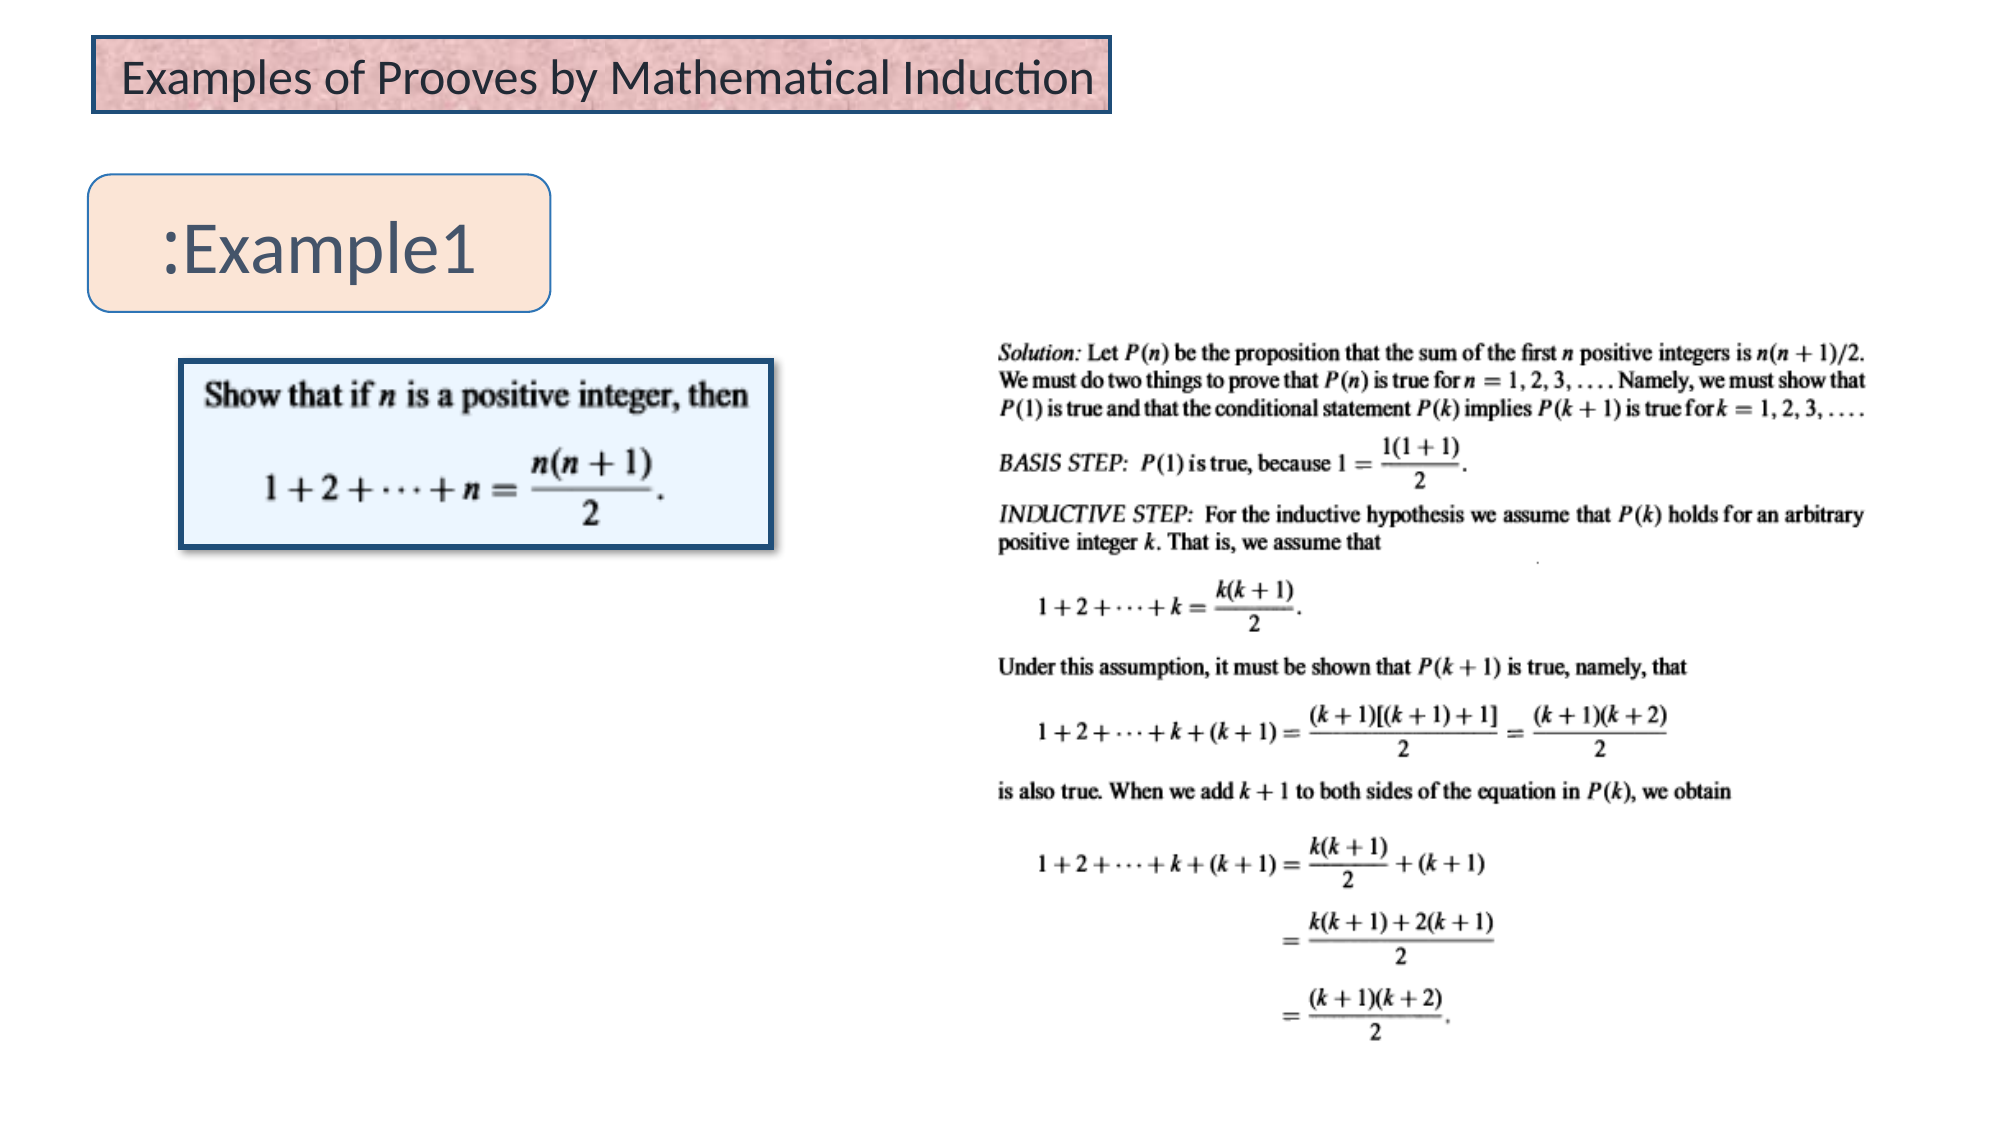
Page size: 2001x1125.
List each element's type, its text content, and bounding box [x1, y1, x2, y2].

picture [183, 363, 769, 544]
text_box Example1: [86, 173, 552, 313]
text_box Examples of Prooves by Mathematical Induction [93, 37, 1110, 112]
picture [981, 331, 1876, 1063]
